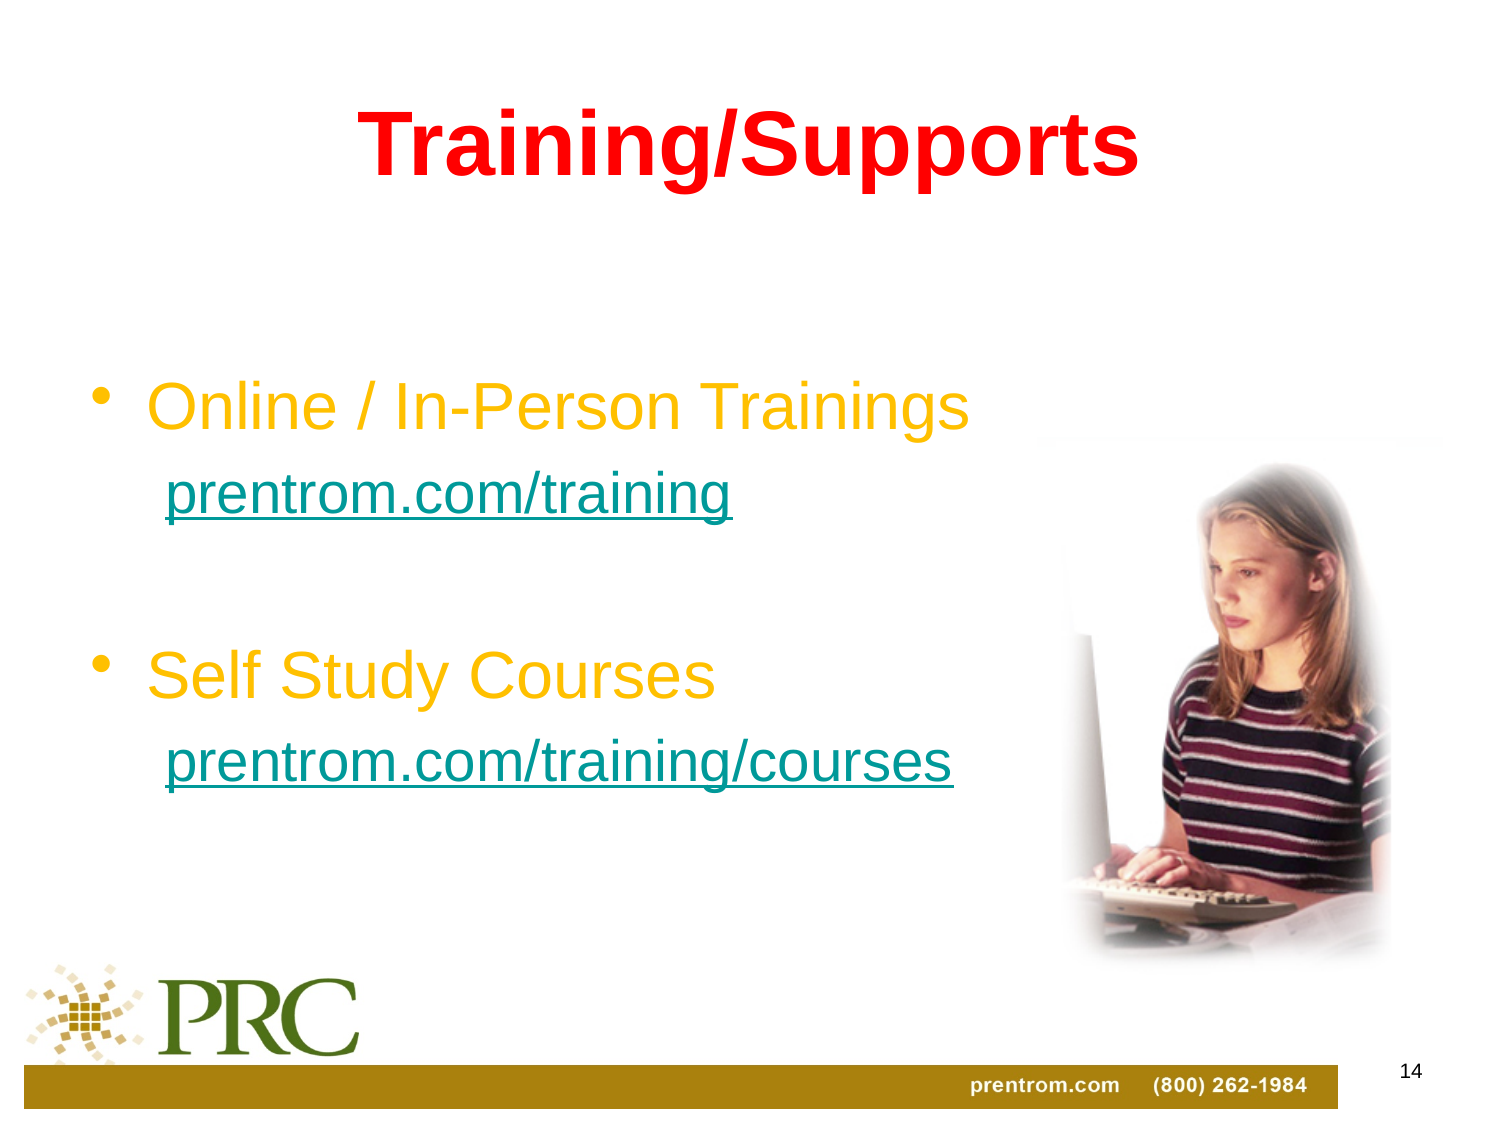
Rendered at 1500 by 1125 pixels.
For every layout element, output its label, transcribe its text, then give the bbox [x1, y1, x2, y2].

picture [24, 962, 1338, 1109]
slide_number 14 [1374, 1049, 1438, 1101]
list Online / In-Person Trainings prentrom.com/training Self Study Courses prentrom.com/training/courses [74, 262, 1426, 1006]
title Training/Supports [74, 44, 1426, 233]
picture [1037, 437, 1443, 976]
